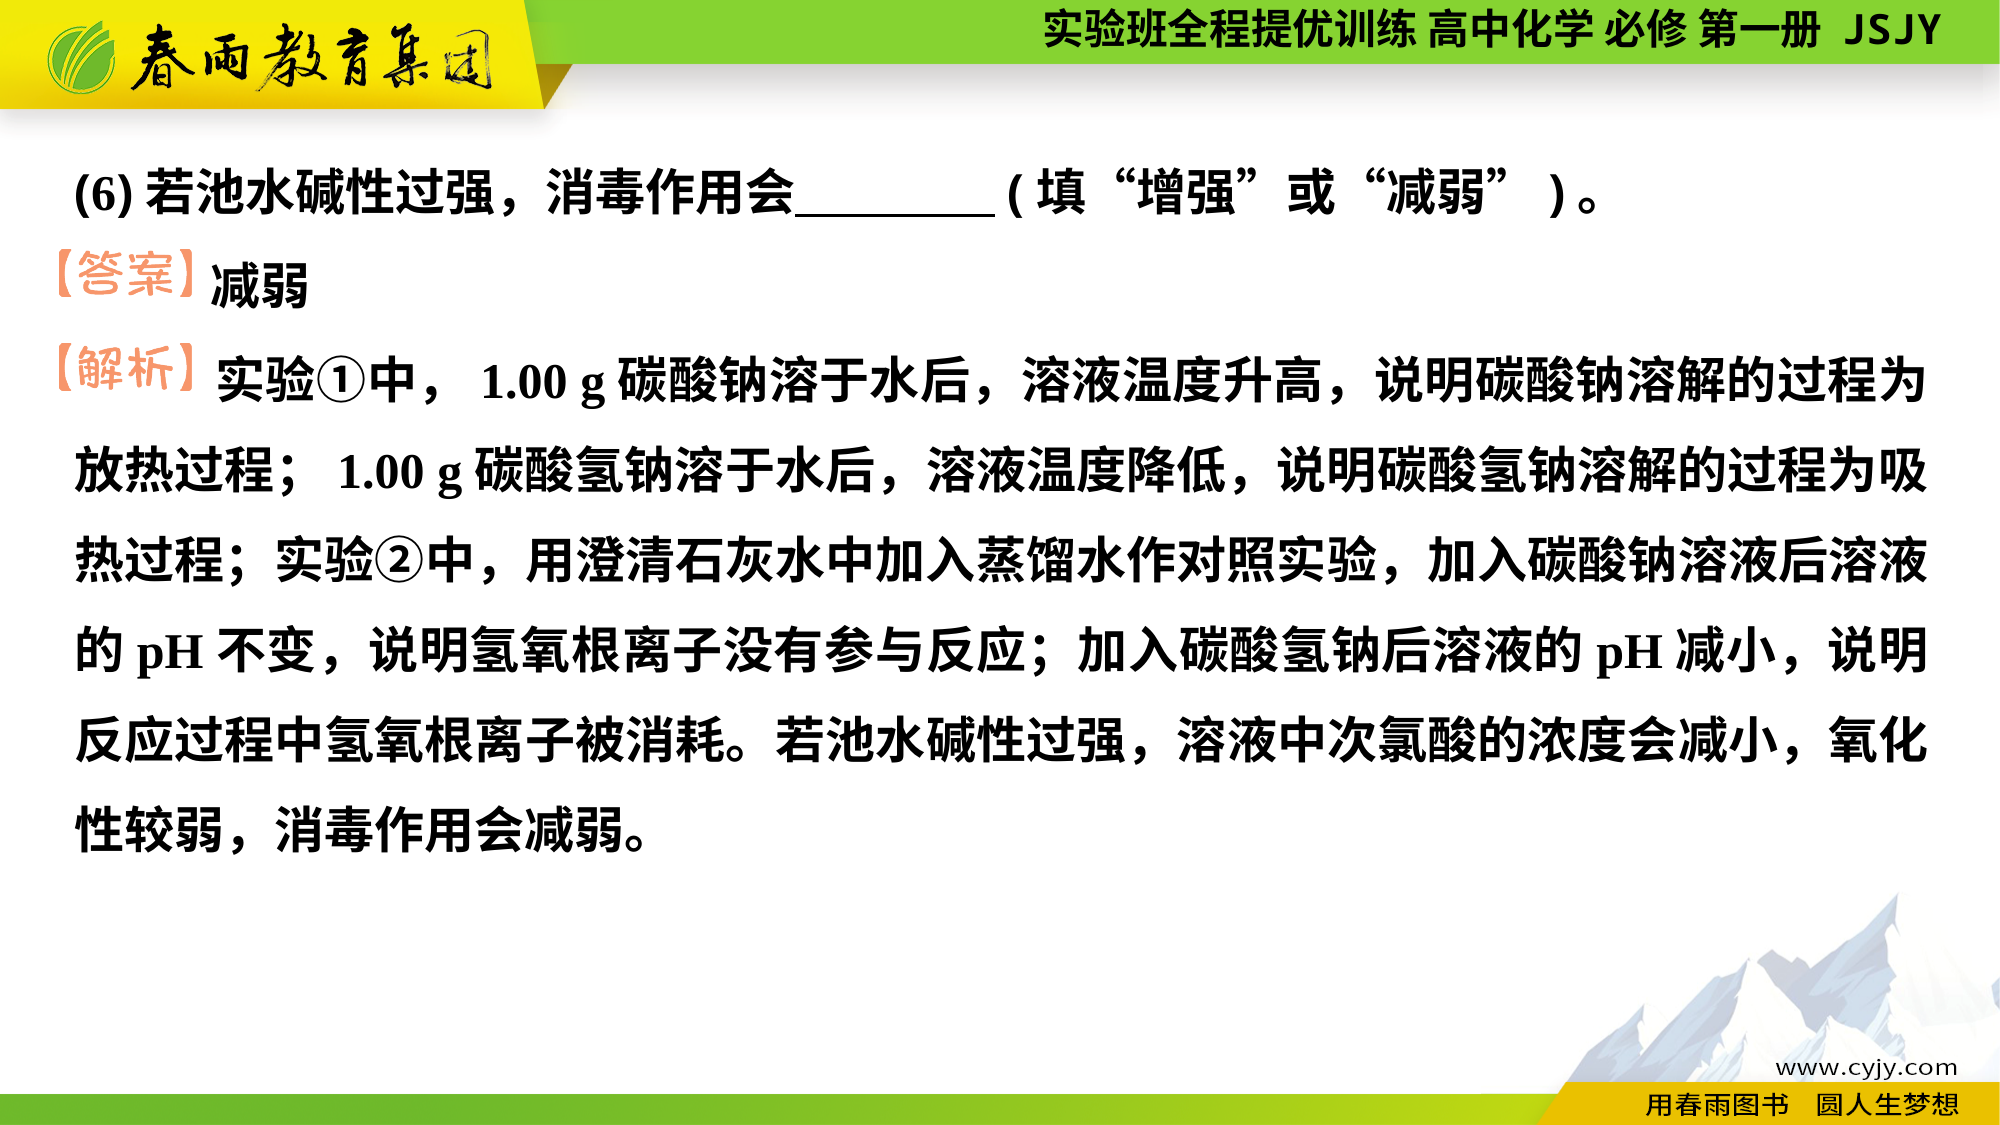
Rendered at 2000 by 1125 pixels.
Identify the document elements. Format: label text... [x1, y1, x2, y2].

text_box 实验①中，1.00 g碳酸钠溶于水后，溶液温度升高，说明碳酸钠溶解的过程为放热过程；1.00 g碳酸氢钠溶于水后，溶液温度降低，说明碳酸氢钠溶解的过程为吸热过程；实验②中，用澄清石灰水中加入蒸馏水作对照实验，加入碳酸钠溶液后溶液的pH不变，说明氢氧根离子没有参与反应；加入碳酸氢钠后溶液的pH减小，说明反应过程中氢氧根离子被消耗。若池水碱性过强，溶液中次氯酸的浓度会减小，氧化性较弱，消毒作用会减弱。 [59, 311, 1944, 867]
list (6)若池水碱性过强，消毒作用会 (填“增强”或“减弱”)。 [59, 122, 1944, 216]
picture [0, 0, 2000, 1125]
text_box 减弱 [59, 216, 1944, 311]
